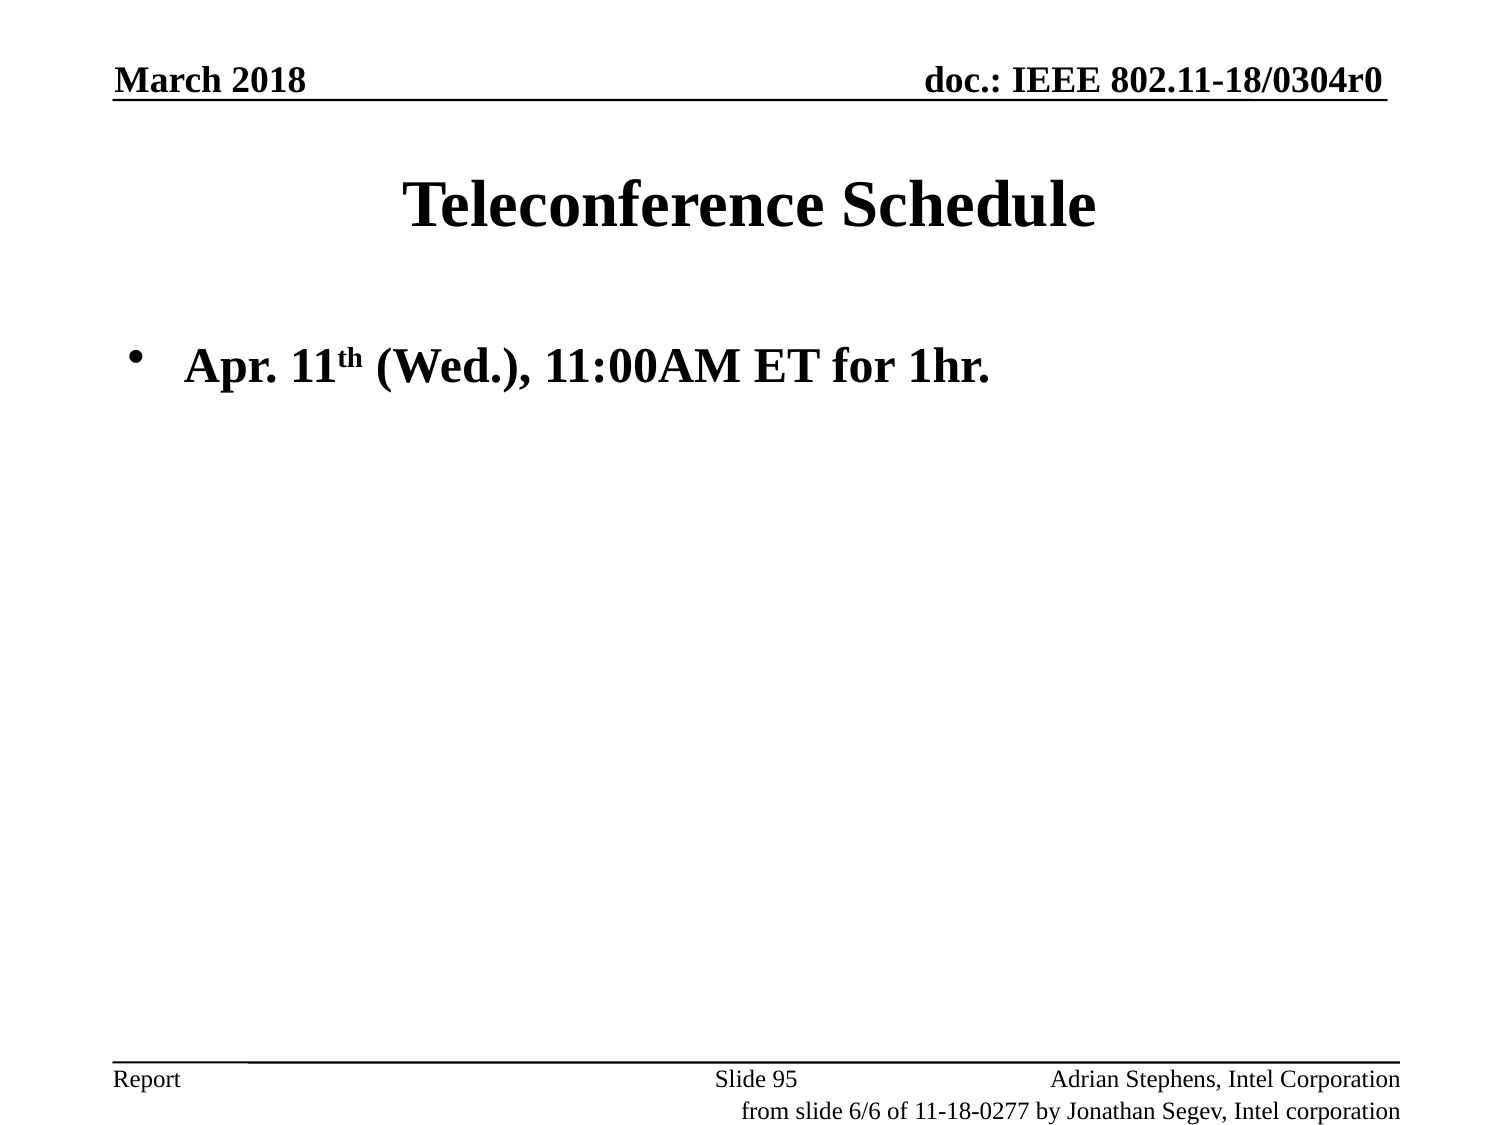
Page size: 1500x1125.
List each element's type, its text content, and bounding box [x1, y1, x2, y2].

title Teleconference Schedule [112, 112, 1388, 288]
text_box from slide 6/6 of 11-18-0277 by Jonathan Segev, Intel corporation [343, 1087, 1417, 1125]
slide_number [114, 54, 374, 101]
footer Adrian Stephens, Intel Corporation [878, 1061, 1402, 1087]
list Apr. 11th (Wed.), 11:00AM ET for 1hr. [112, 324, 1388, 1000]
slide_number Slide 95 [711, 1061, 801, 1093]
